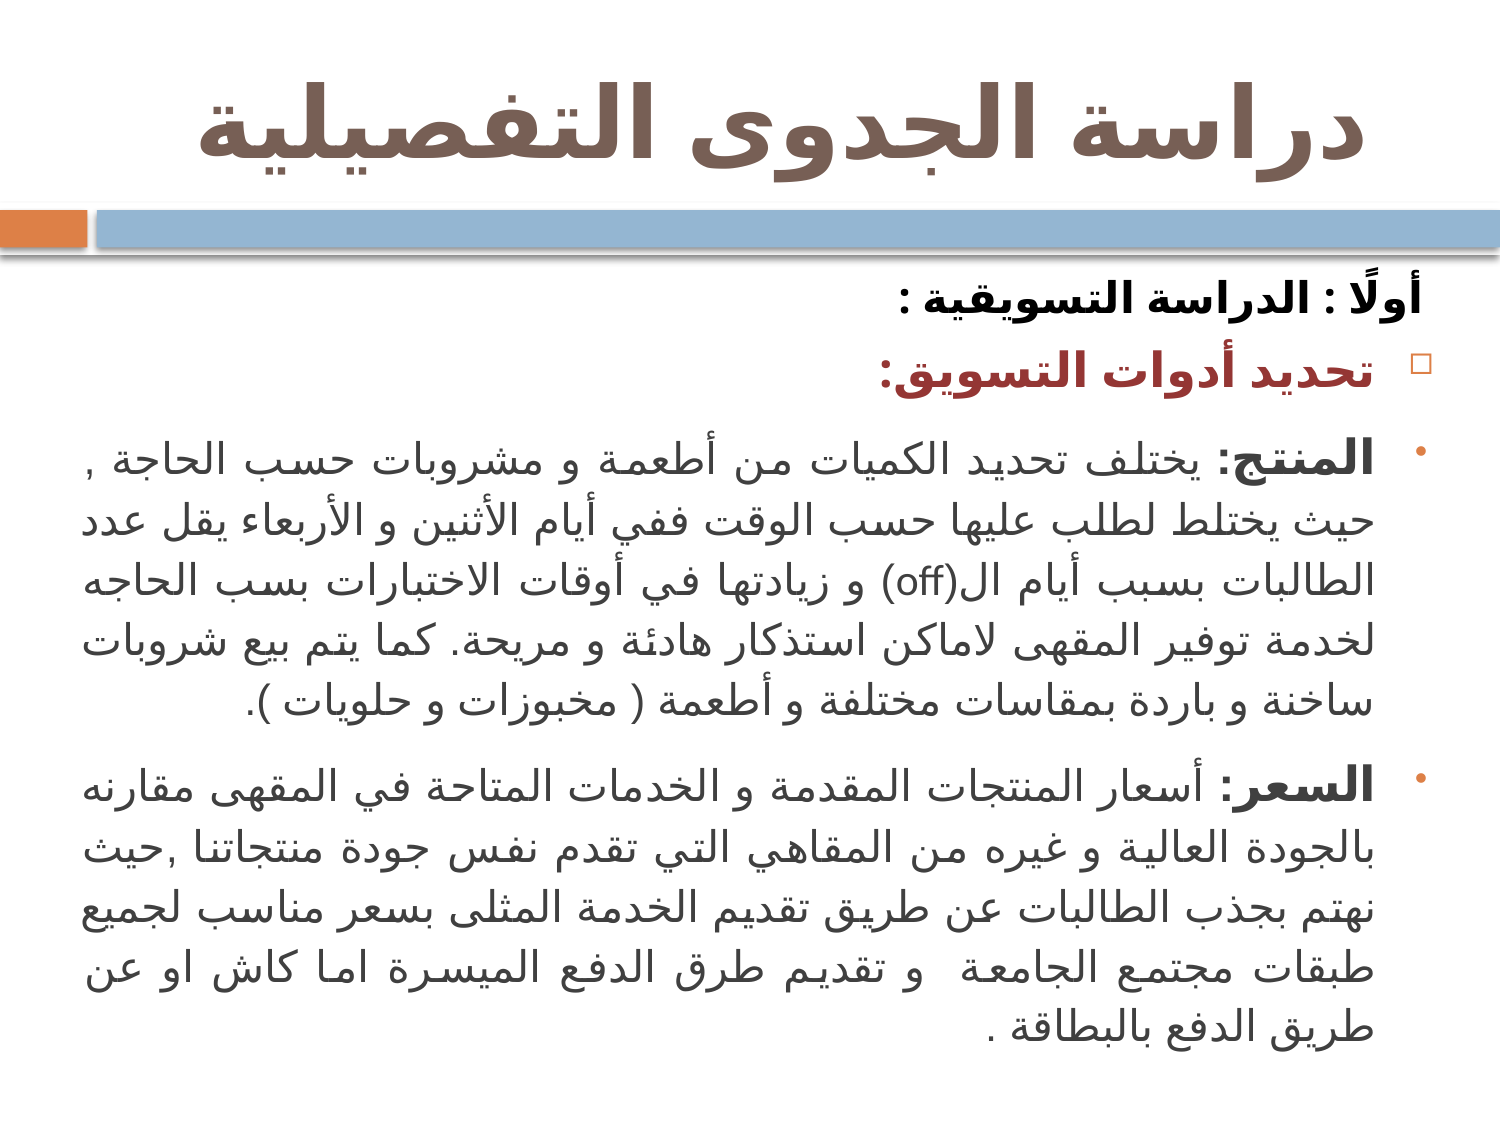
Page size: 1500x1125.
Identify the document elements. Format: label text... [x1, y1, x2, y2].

list أولًا : الدراسة التسويقية : تحديد أدوات التسويق: المنتج: يختلف تحديد الكميات من أطعمة و مشروبات حسب الحاجة , حيث يختلط لطلب عليها حسب الوقت ففي أيام الأثنين و الأربعاء يقل عدد الطالبات بسبب أيام ال(off) و زيادتها في أوقات الاختبارات بسب الحاجه لخدمة توفير المقهى لاماكن استذكار هادئة و مريحة. كما يتم بيع شروبات ساخنة و باردة بمقاسات مختلفة و أطعمة ( مخبوزات و حلويات ). السعر: أسعار المنتجات المقدمة و الخدمات المتاحة في المقهى مقارنه بالجودة العالية و غيره من المقاهي التي تقدم نفس جودة منتجاتنا ,حيث نهتم بجذب الطالبات عن طريق تقديم الخدمة المثلى بسعر مناسب لجميع طبقات مجتمع الجامعة و تقديم طرق الدفع الميسرة اما كاش او عن طريق الدفع بالبطاقة . [64, 262, 1438, 1059]
title دراسة الجدوى التفصيلية [100, 37, 1438, 200]
